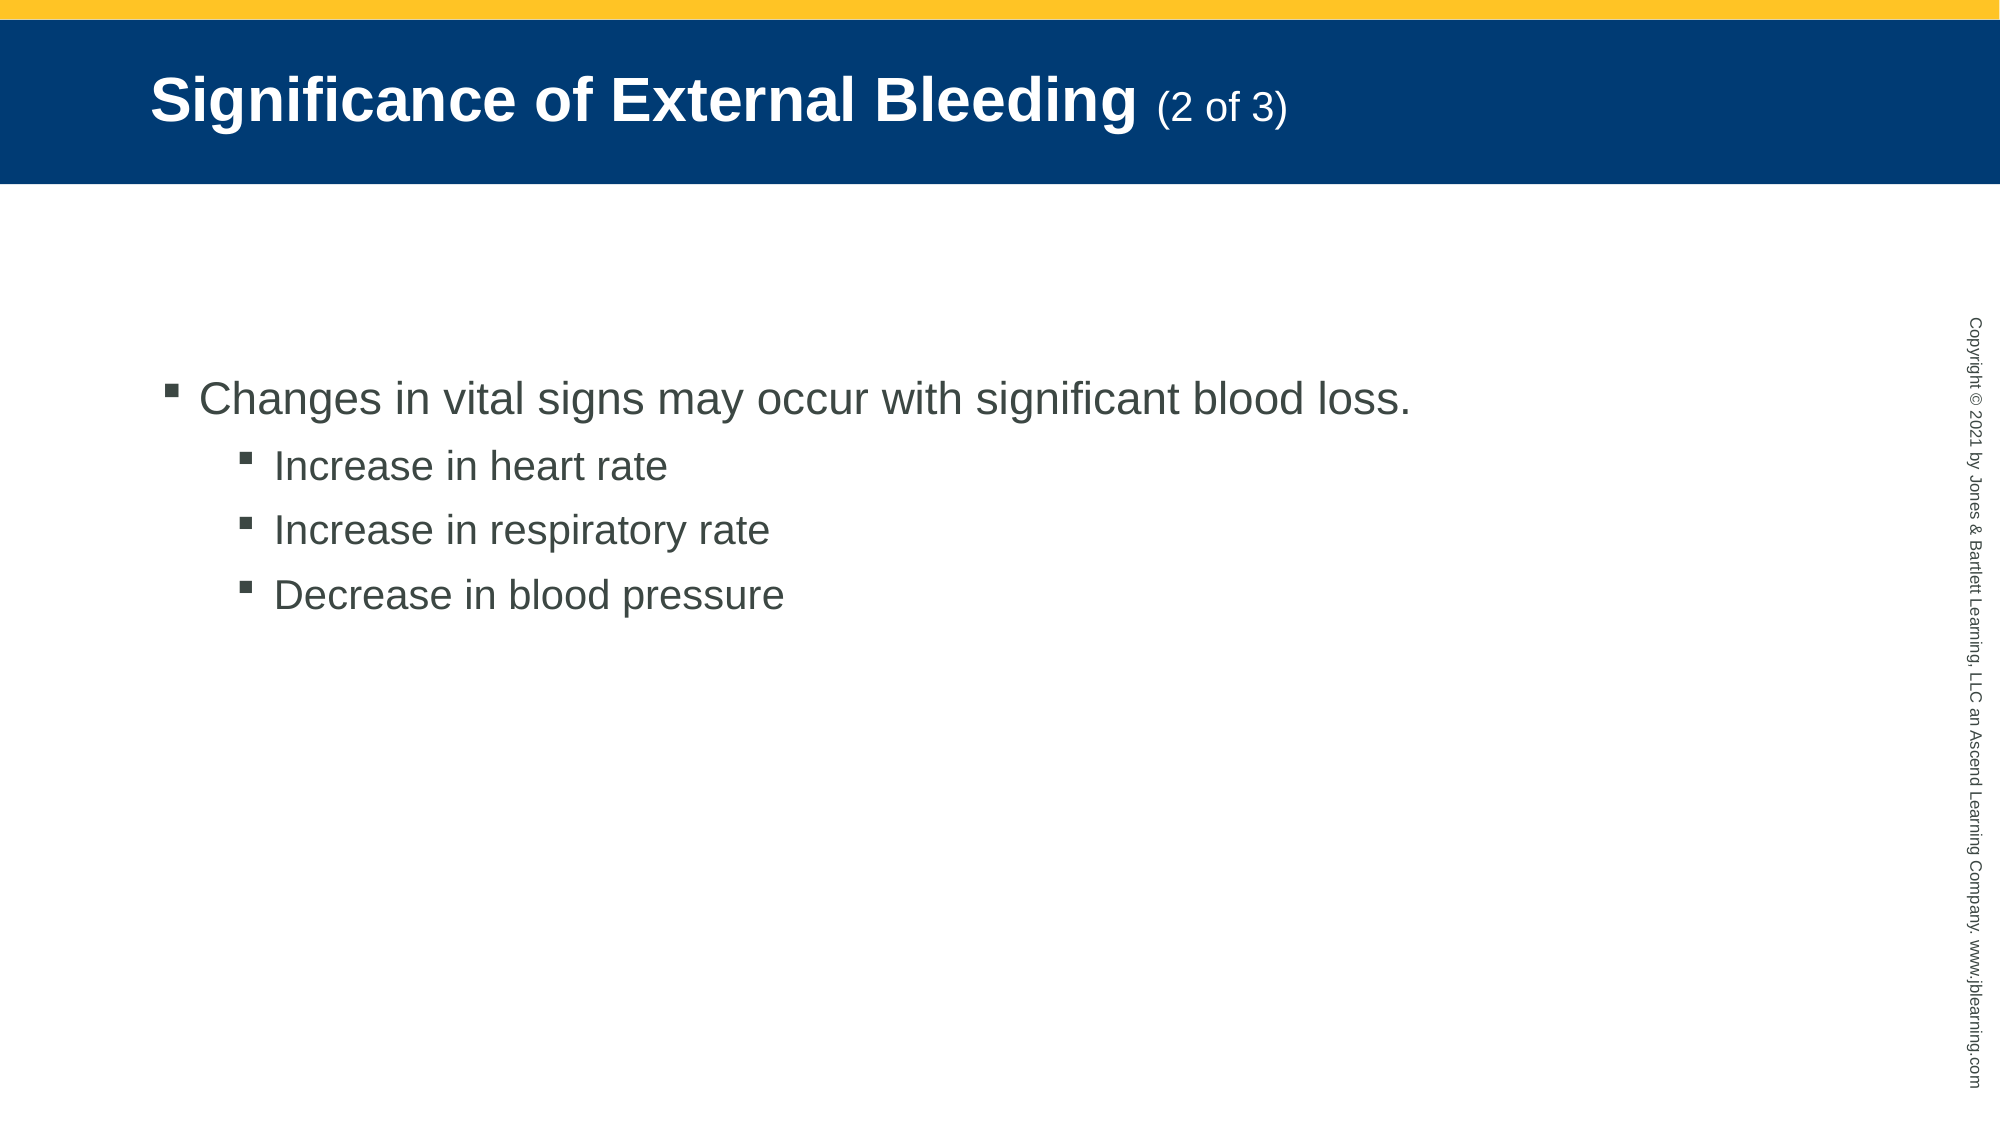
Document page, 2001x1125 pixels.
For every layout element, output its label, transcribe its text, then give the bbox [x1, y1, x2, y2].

list Changes in vital signs may occur with significant blood loss. Increase in heart rate Increase in respiratory rate Decrease in blood pressure [146, 361, 1859, 1016]
title Significance of External Bleeding (2 of 3) [0, 19, 2000, 185]
